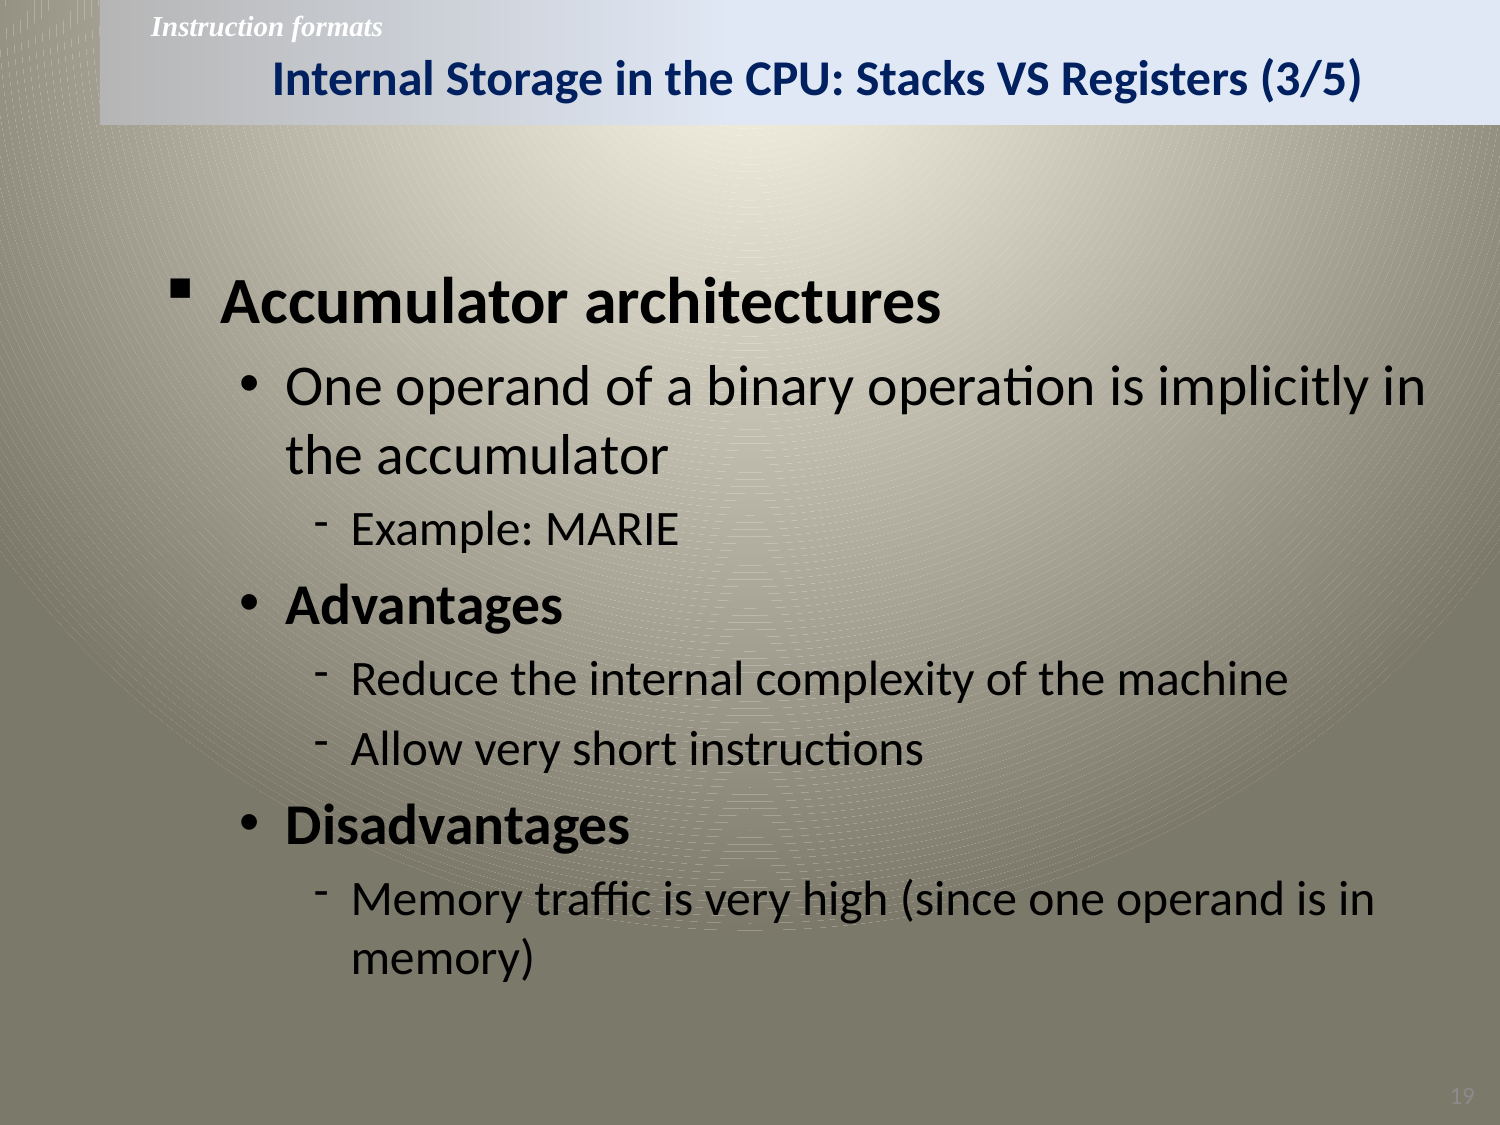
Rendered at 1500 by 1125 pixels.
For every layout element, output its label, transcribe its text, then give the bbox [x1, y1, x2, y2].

list Accumulator architectures One operand of a binary operation is implicitly in the accumulator Example: MARIE Advantages Reduce the internal complexity of the machine Allow very short instructions Disadvantages Memory traffic is very high (since one operand is in memory) [150, 249, 1488, 993]
list Instruction formats [135, 0, 625, 50]
title Internal Storage in the CPU: Stacks VS Registers (3/5) [135, 37, 1500, 113]
